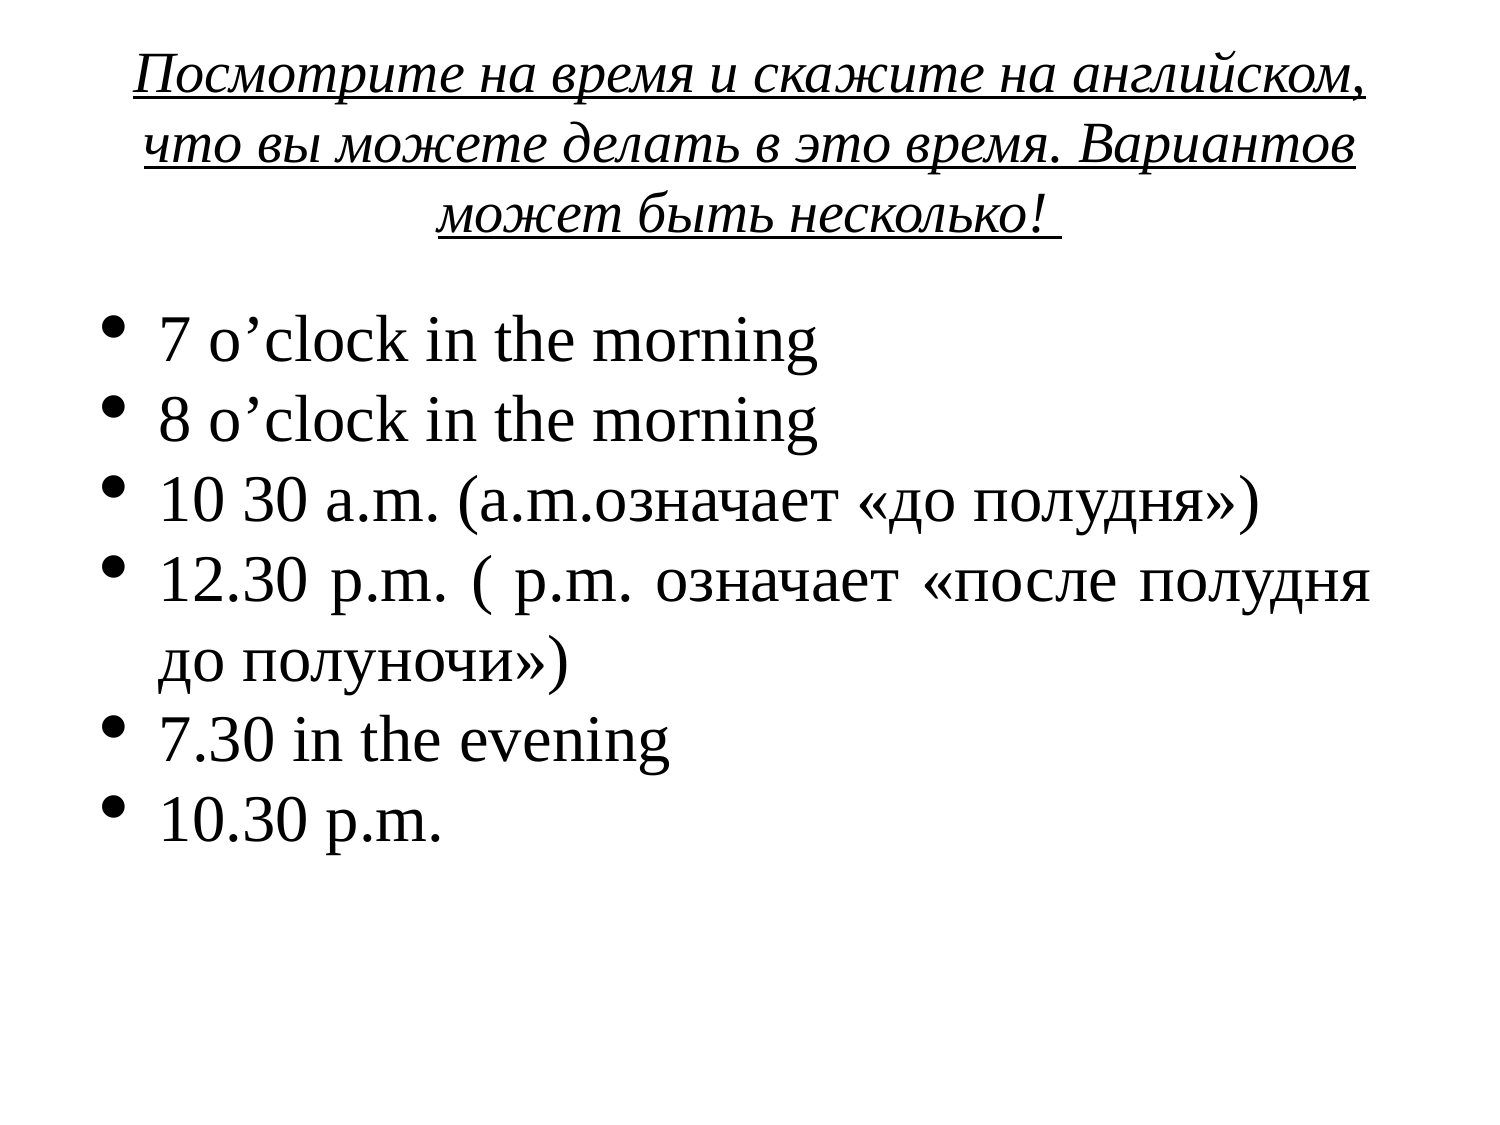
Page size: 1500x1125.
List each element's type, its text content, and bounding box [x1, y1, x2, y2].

text_box 7 o’clock in the morning 8 o’clock in the morning 10 30 a.m. (a.m.означает «до полудня») 12.30 p.m. ( p.m. означает «после полудня до полуночи») 7.30 in the evening 10.30 p.m. [87, 287, 1388, 862]
title Посмотрите на время и скажите на английском, что вы можете делать в это время. Вариантов может быть несколько! [75, 45, 1425, 233]
